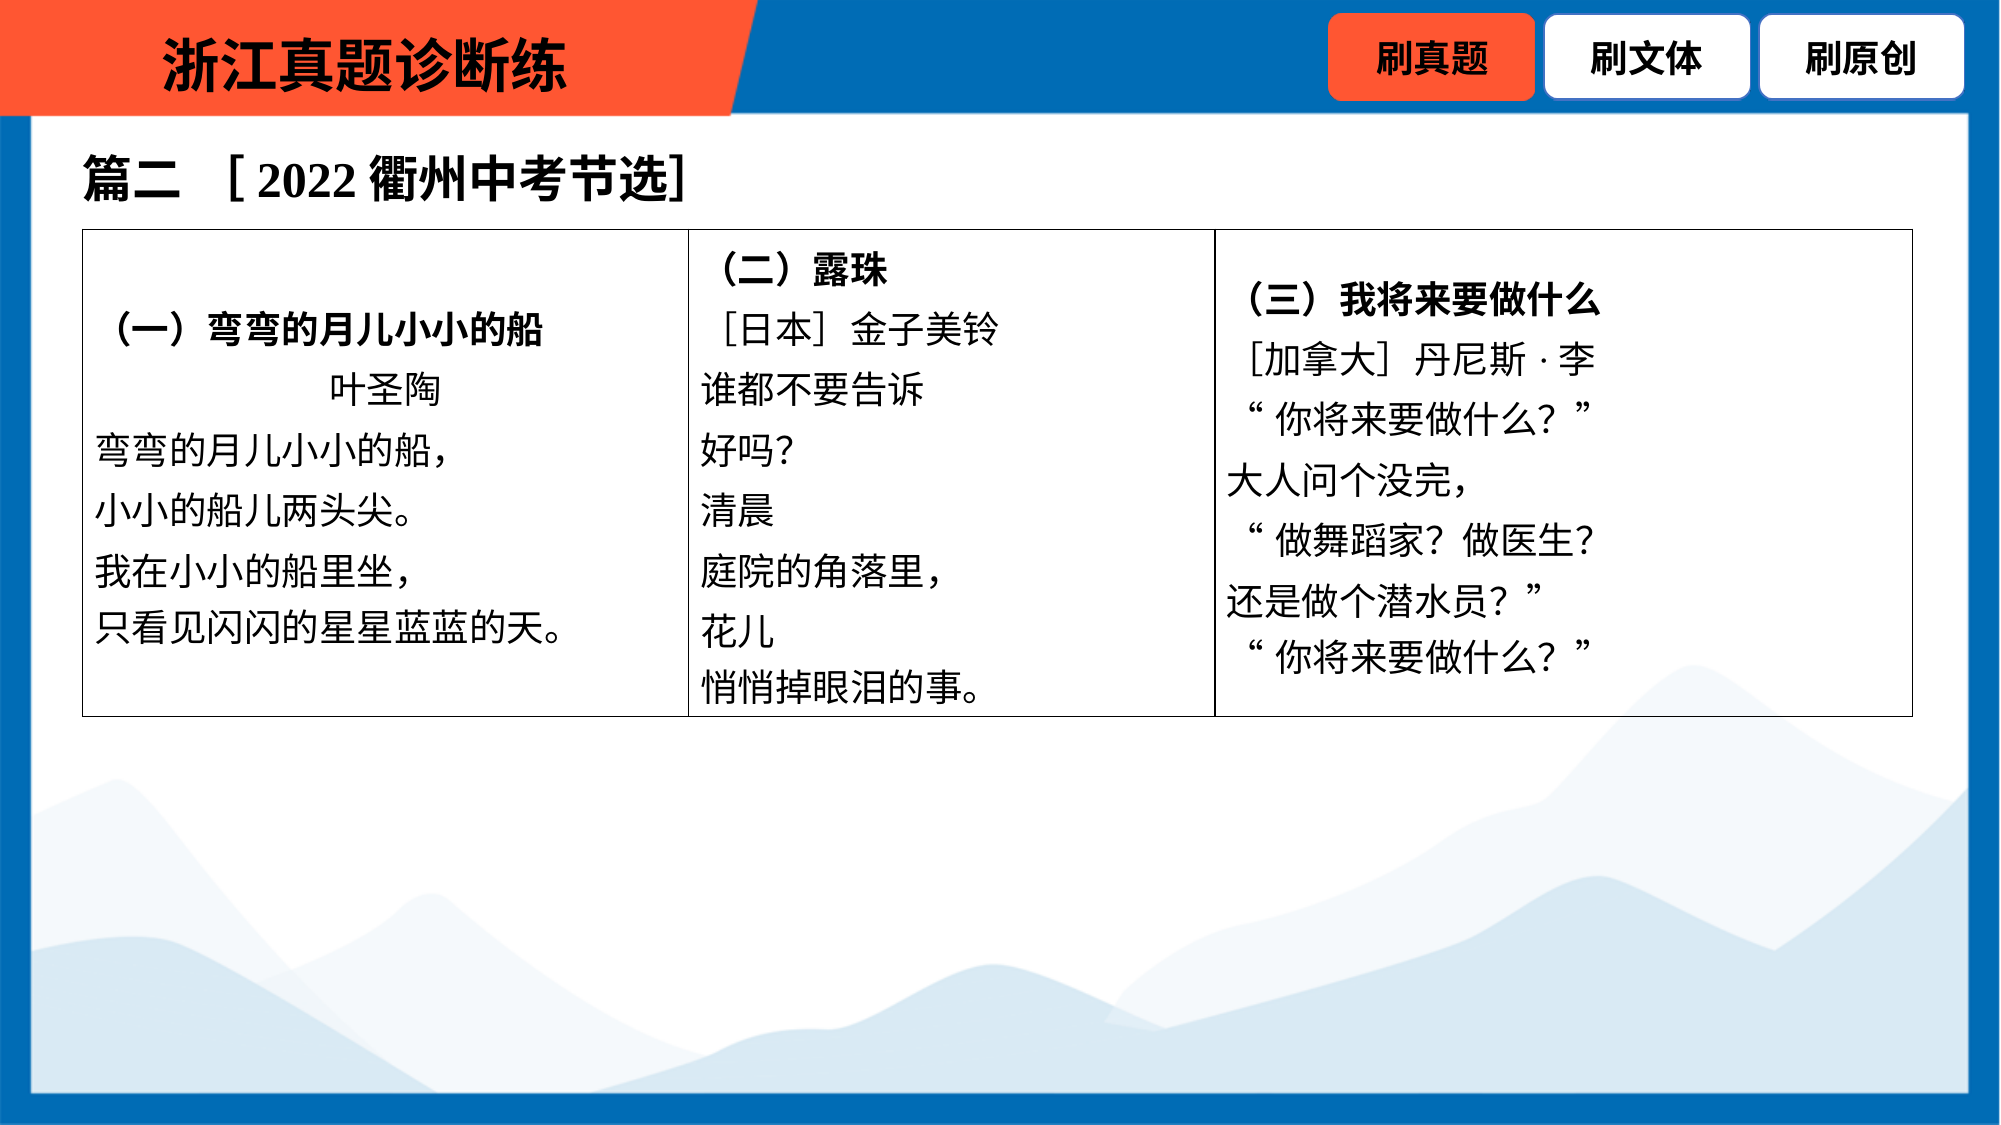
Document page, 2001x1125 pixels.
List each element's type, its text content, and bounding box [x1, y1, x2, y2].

picture [0, 0, 2000, 1125]
table_header （一）弯弯的月儿小小的船 叶圣陶 弯弯的月儿小小的船， 小小的船儿两头尖。 我在小小的船里坐， 只看见闪闪的星星蓝蓝的天。 [83, 230, 688, 716]
text_box 篇二 ［2022衢州中考节选］ [82, 146, 1917, 207]
table_header （三）我将来要做什么 ［加拿大］丹尼斯·李 “你将来要做什么？” 大人问个没完， “做舞蹈家？做医生？ 还是做个潜水员？” “你将来要做什么？” [1216, 230, 1912, 716]
table_header （二）露珠 ［日本］金子美铃 谁都不要告诉 好吗？ 清晨 庭院的角落里， 花儿 悄悄掉眼泪的事。 [689, 230, 1214, 716]
